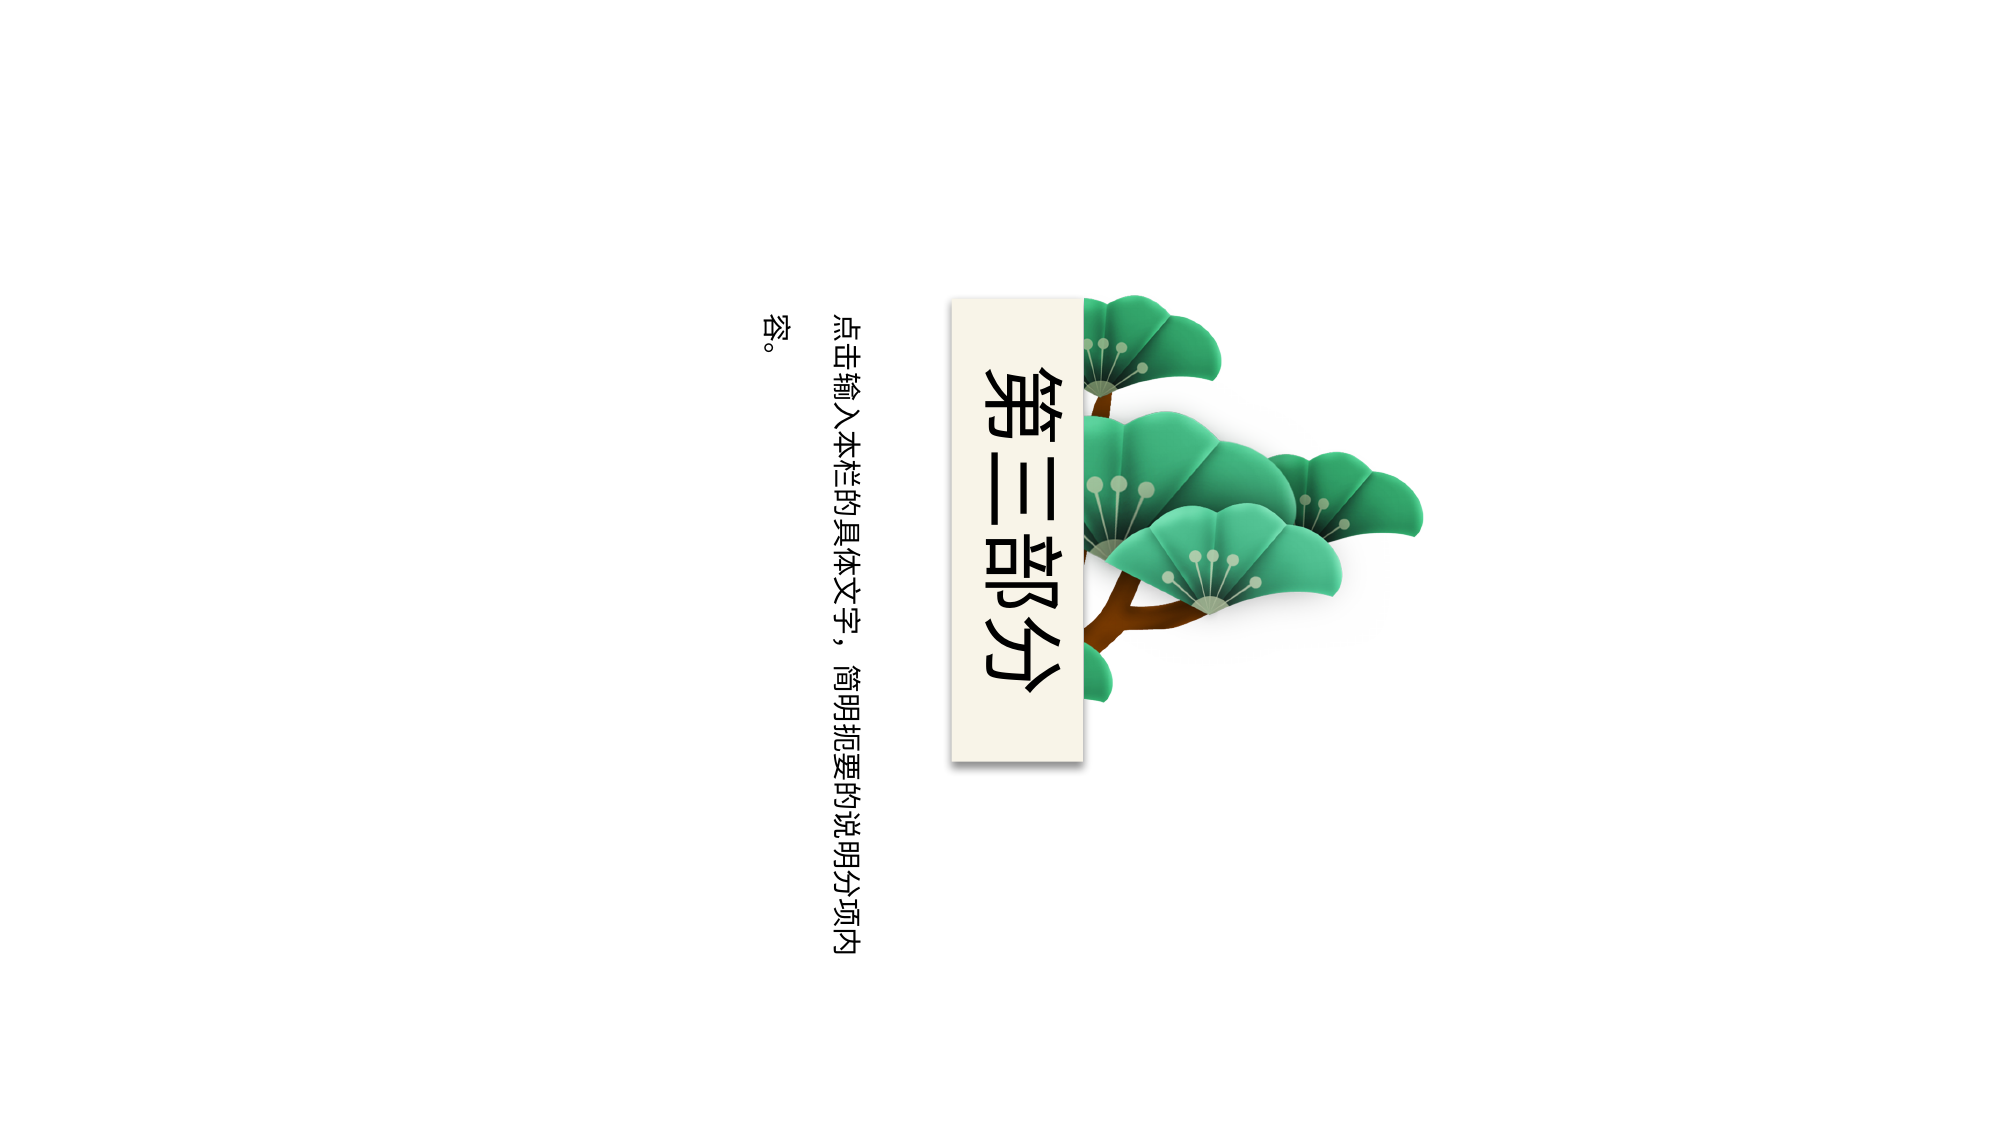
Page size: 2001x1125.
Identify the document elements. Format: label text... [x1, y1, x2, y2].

text_box 第三部分 [951, 298, 1083, 762]
picture [1082, 258, 1493, 737]
text_box 点击输入本栏的具体文字，简明扼要的说明分项内容。 [815, 298, 908, 991]
